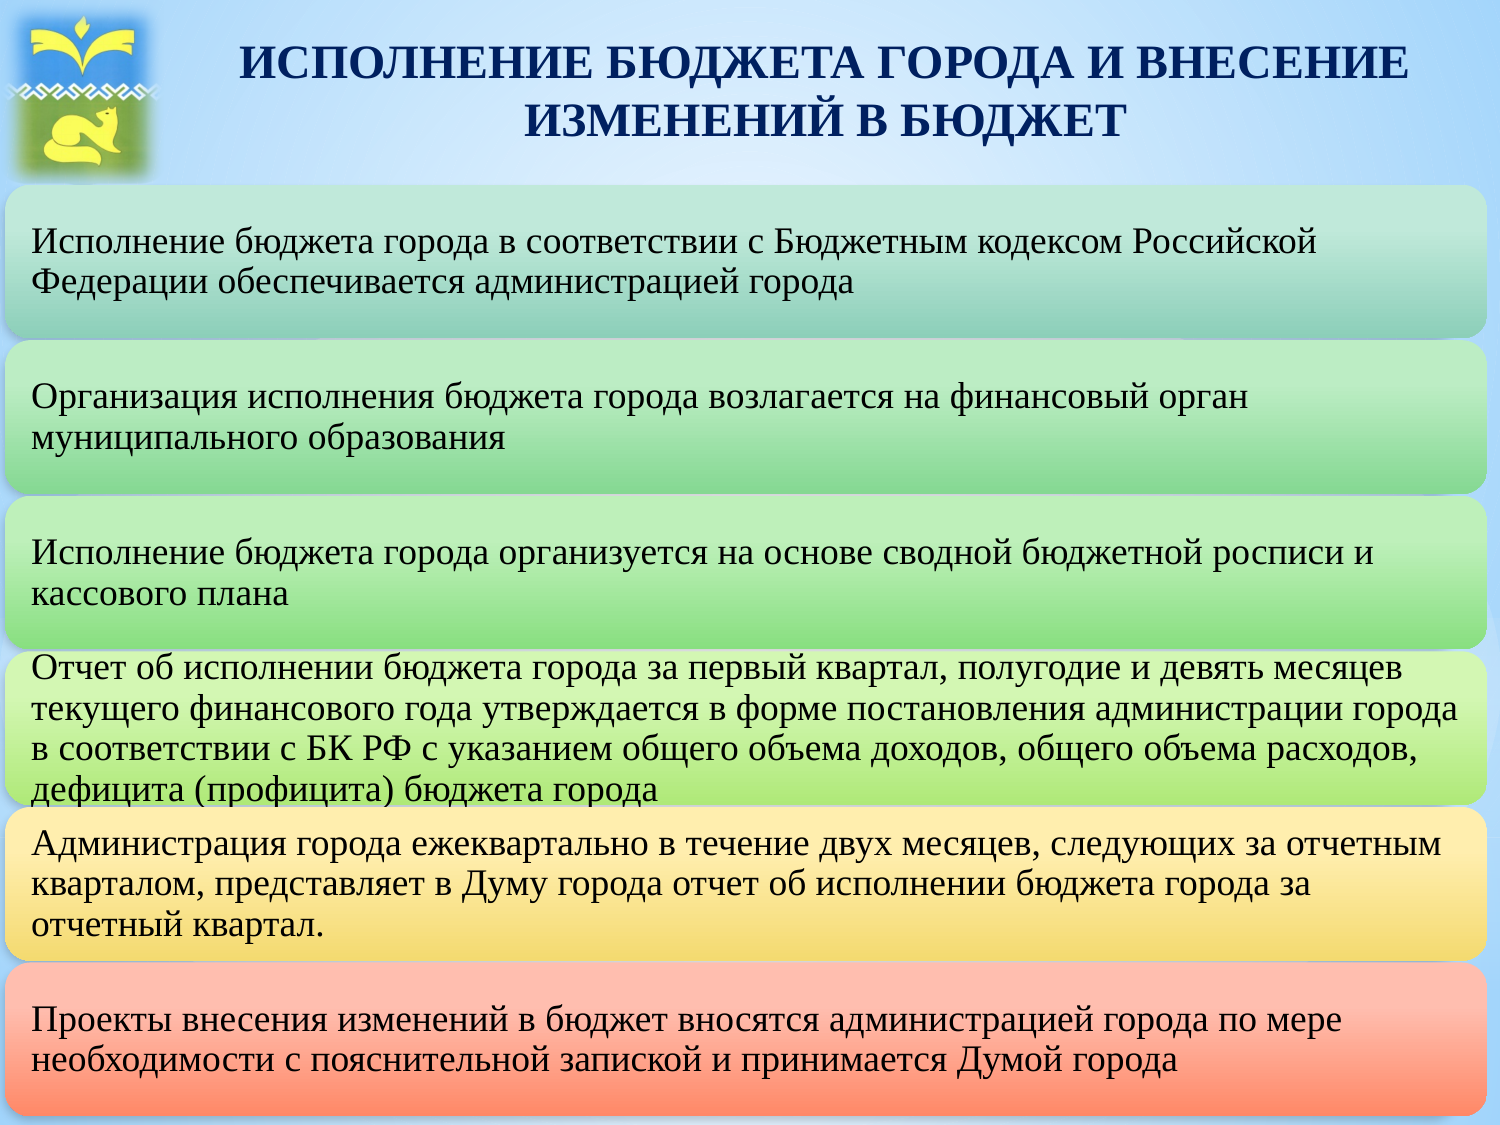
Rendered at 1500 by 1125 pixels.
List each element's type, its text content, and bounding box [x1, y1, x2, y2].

title ИСПОЛНЕНИЕ БЮДЖЕТА ГОРОДА И ВНЕСЕНИЕ ИЗМЕНЕНИЙ В БЮДЖЕТ [169, 23, 1500, 142]
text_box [4, 184, 1488, 1117]
picture [0, 0, 165, 194]
